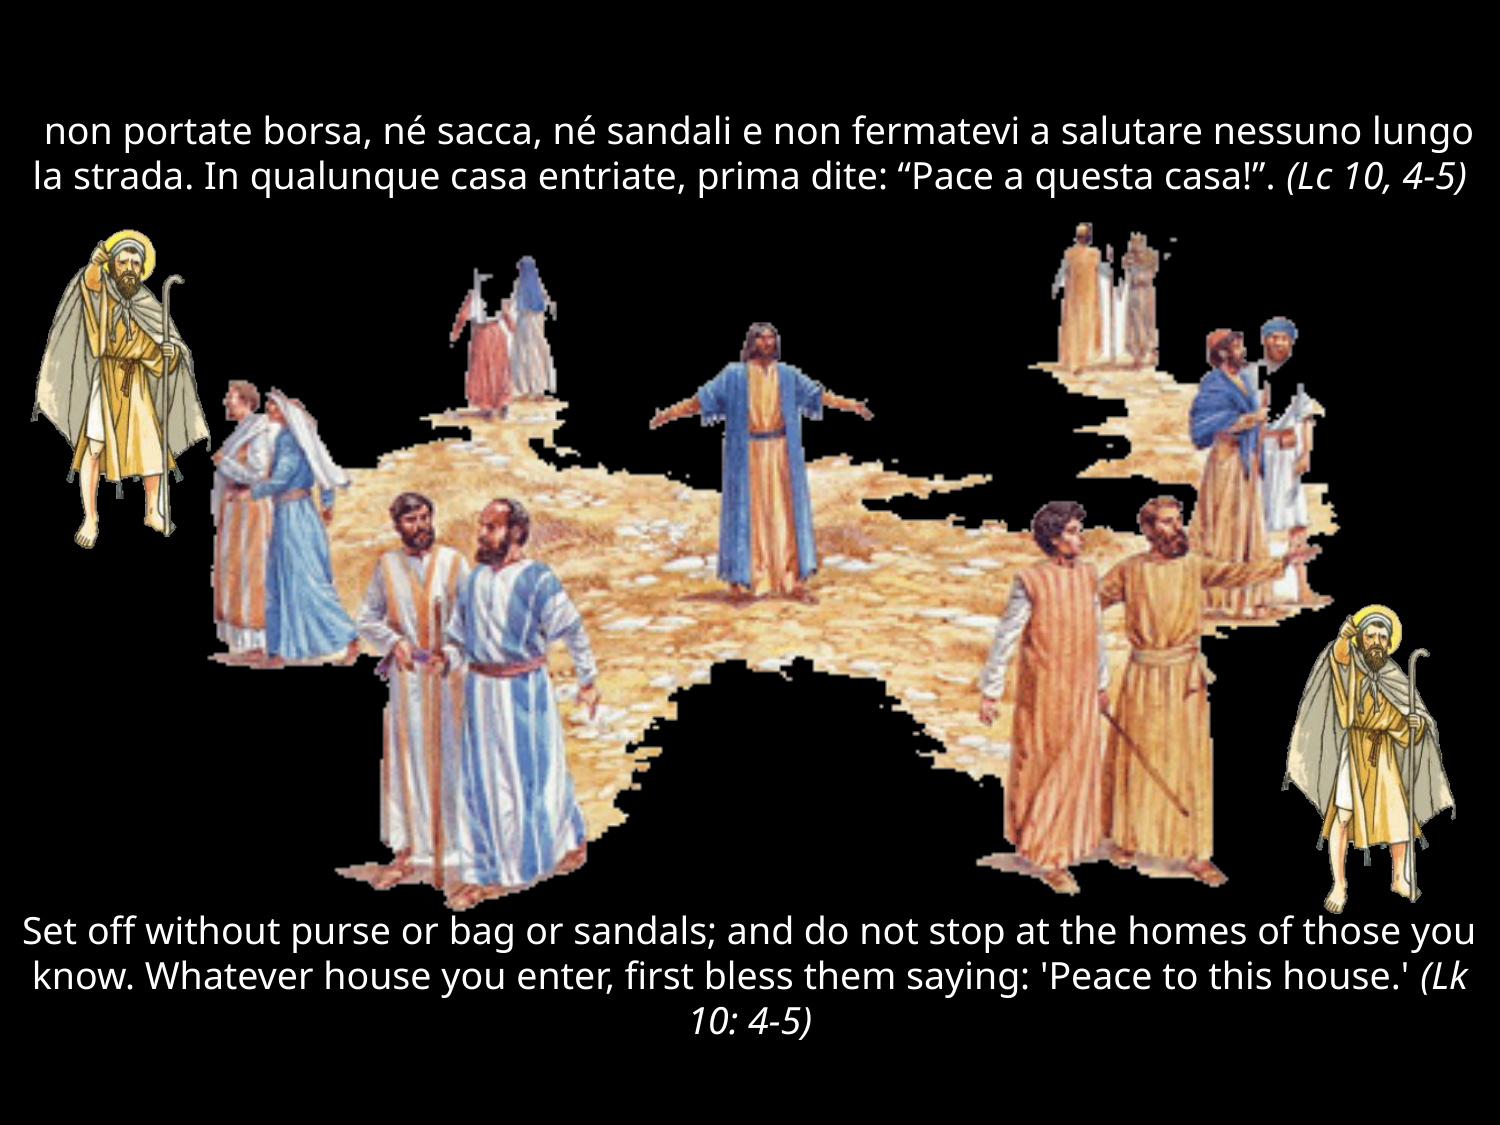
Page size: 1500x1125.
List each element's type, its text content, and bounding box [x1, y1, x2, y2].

text_box Set off without purse or bag or sandals; and do not stop at the homes of those you know. Whatever house you enter, first bless them saying: 'Peace to this house.' (Lk 10: 4-5) [0, 899, 1500, 1050]
text_box non portate borsa, né sacca, né sandali e non fermatevi a salutare nessuno lungo la strada. In qualunque casa entriate, prima dite: “Pace a questa casa!”. (Lc 10, 4-5) [0, 99, 1500, 205]
picture [24, 212, 1470, 925]
